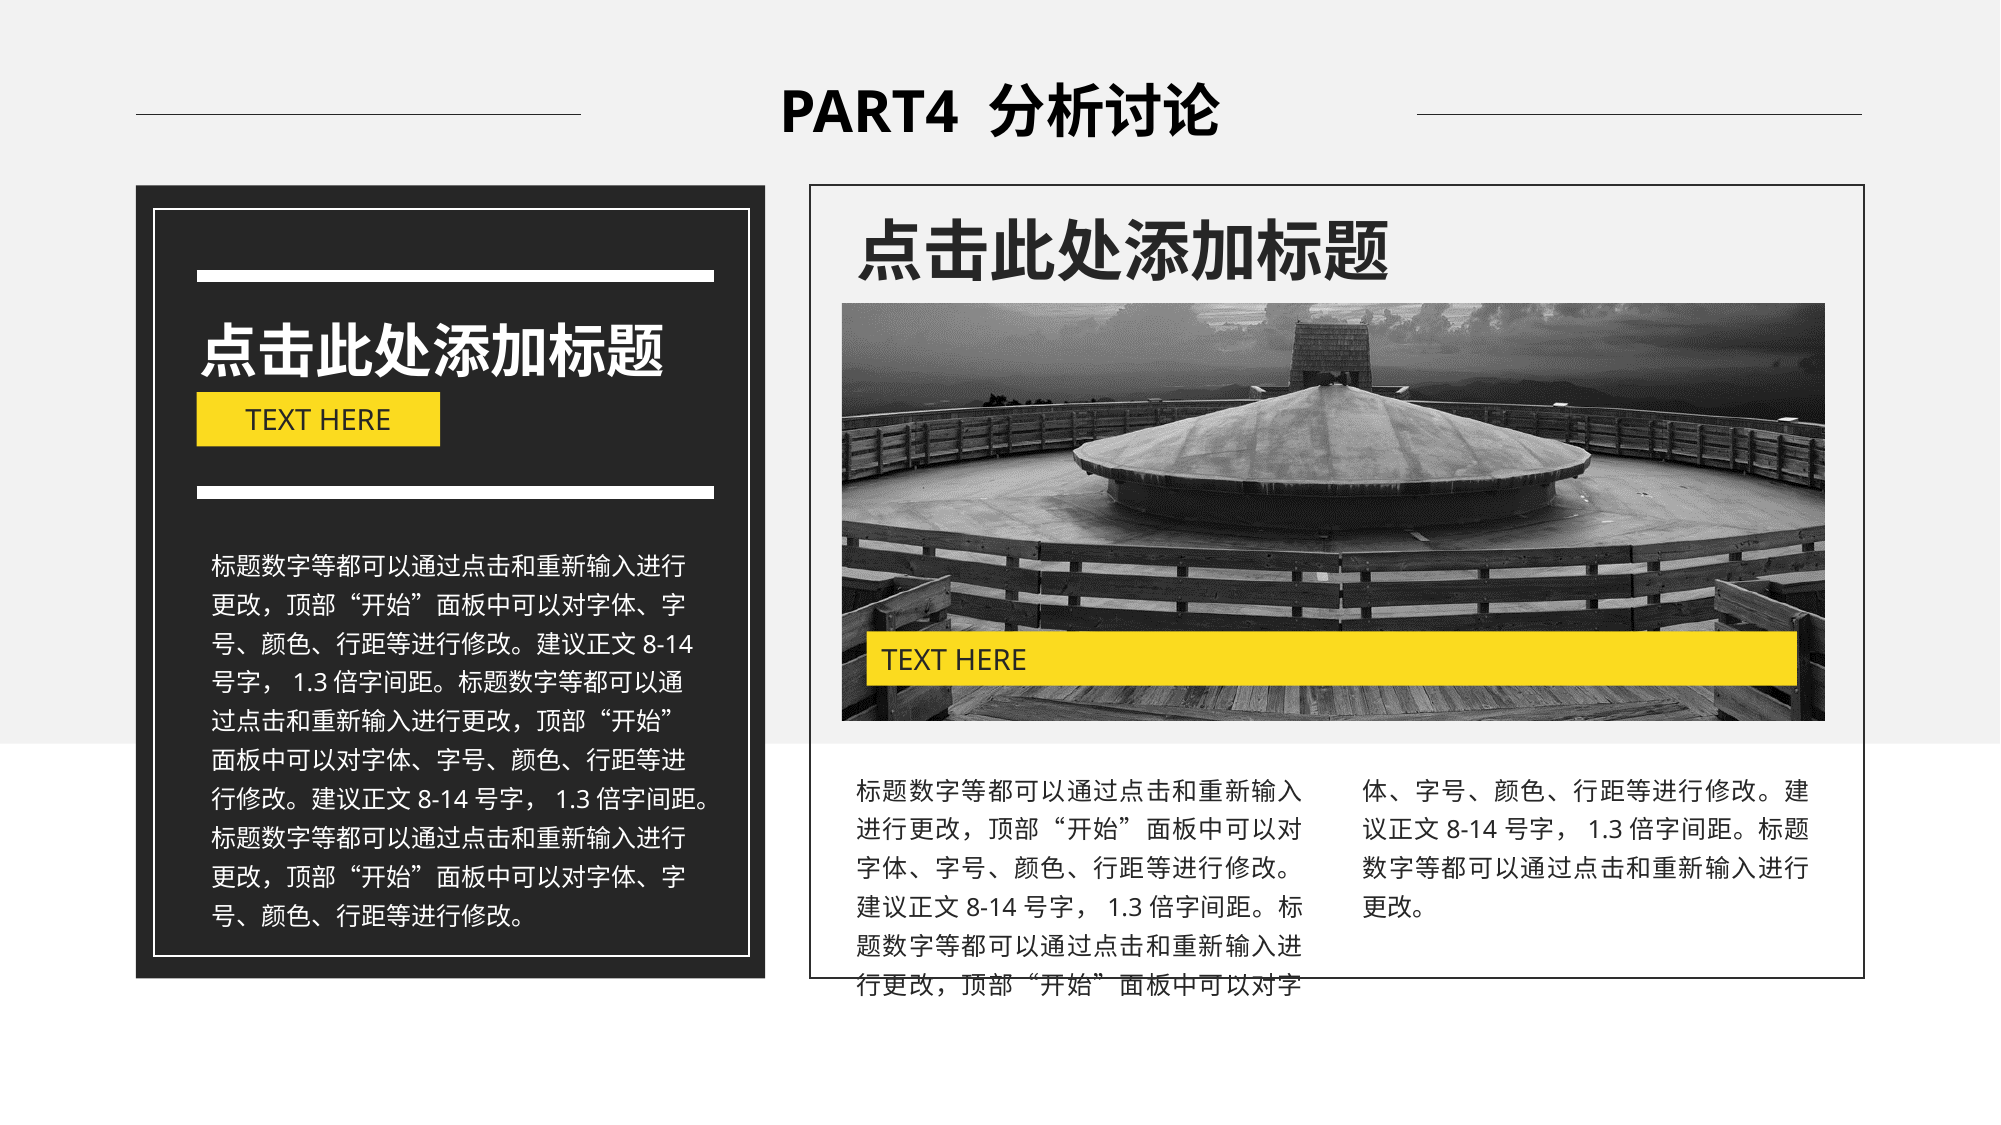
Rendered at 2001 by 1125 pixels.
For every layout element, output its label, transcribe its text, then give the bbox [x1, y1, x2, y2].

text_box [135, 185, 766, 979]
list PART4 分析讨论 [629, 43, 1371, 185]
picture [841, 303, 1825, 721]
text_box 标题数字等都可以通过点击和重新输入进行更改，顶部“开始”面板中可以对字体、字号、颜色、行距等进行修改。建议正文8-14号字，1.3倍字间距。标题数字等都可以通过点击和重新输入进行更改，顶部“开始”面板中可以对字体、字号、颜色、行距等进行修改。建议正文8-14号字，1.3倍字间距。标题数字等都可以通过点击和重新输入进行更改。 [841, 979, 1825, 1015]
text_box [809, 185, 1865, 979]
